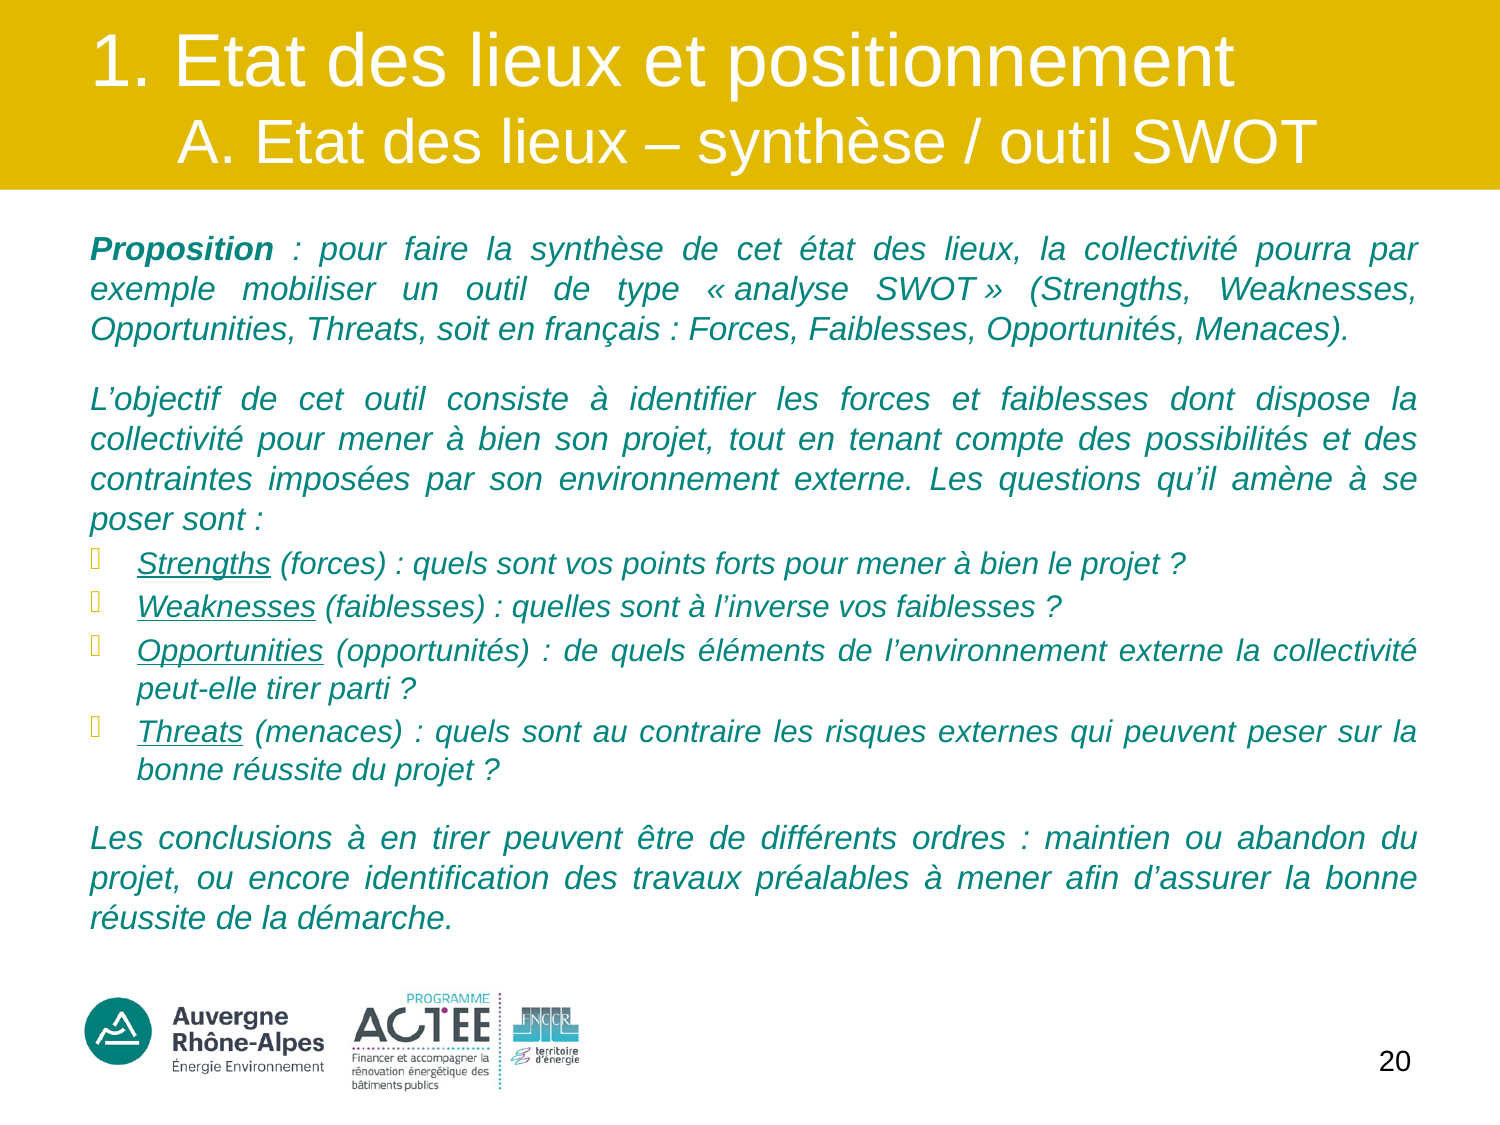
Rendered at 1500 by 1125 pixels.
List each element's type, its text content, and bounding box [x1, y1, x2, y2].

picture [76, 987, 337, 1085]
title 1. Etat des lieux et positionnement A. Etat des lieux – synthèse / outil SWOT [74, 0, 1426, 188]
picture [348, 987, 586, 1094]
list Proposition : pour faire la synthèse de cet état des lieux, la collectivité pourra par exemple mobiliser un outil de type « analyse SWOT » (Strengths, Weaknesses, Opportunities, Threats, soit en français : Forces, Faiblesses, Opportunités, Menaces). L’objectif de cet outil consiste à identifier les forces et faiblesses dont dispose la collectivité pour mener à bien son projet, tout en tenant compte des possibilités et des contraintes imposées par son environnement externe. Les questions qu’il amène à se poser sont : Strengths (forces) : quels sont vos points forts pour mener à bien le projet ? Weaknesses (faiblesses) : quelles sont à l’inverse vos faiblesses ? Opportunities (opportunités) : de quels éléments de l’environnement externe la collectivité peut-elle tirer parti ? Threats (menaces) : quels sont au contraire les risques externes qui peuvent peser sur la bonne réussite du projet ? Les conclusions à en tirer peuvent être de différents ordres : maintien ou abandon du projet, ou encore identification des travaux préalables à mener afin d’assurer la bonne réussite de la démarche. [74, 219, 1436, 977]
